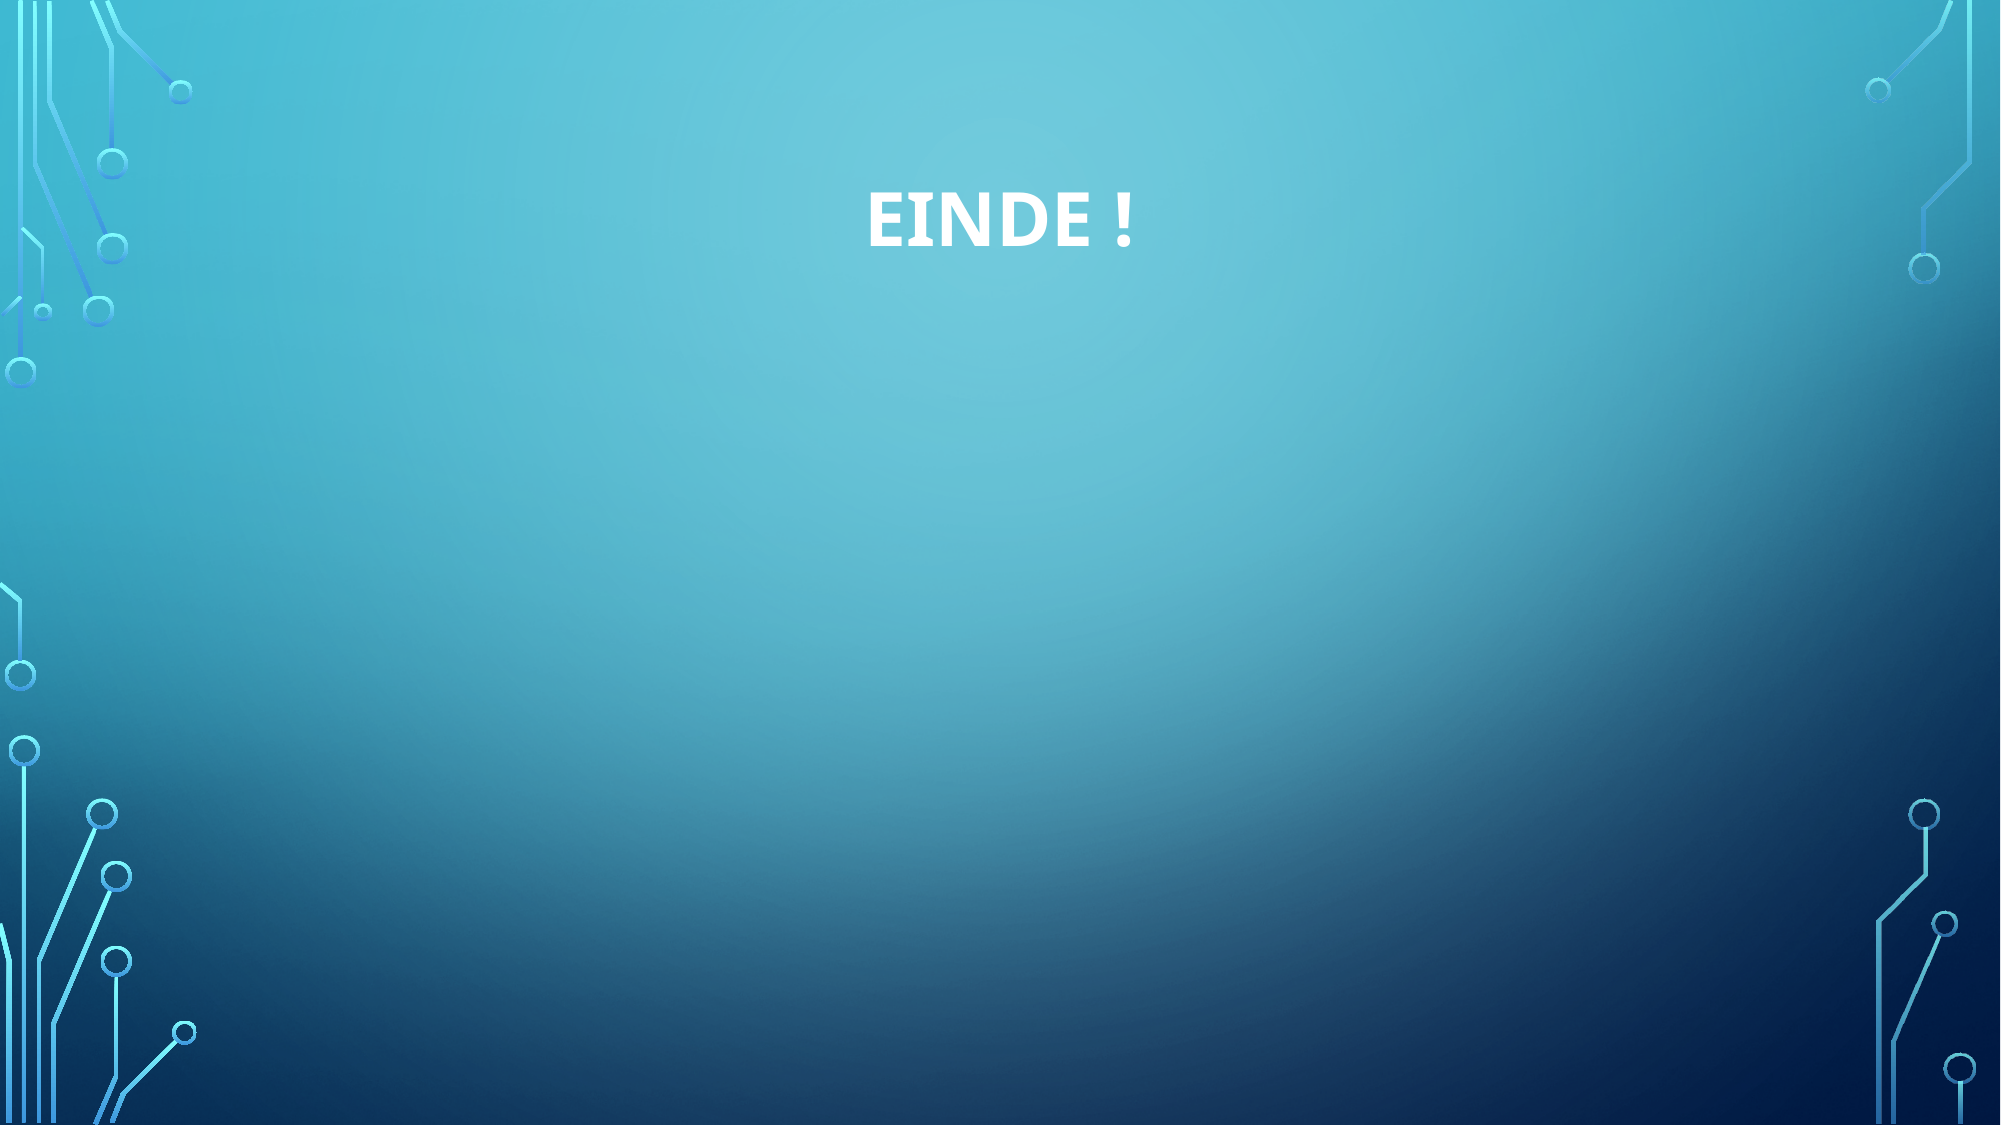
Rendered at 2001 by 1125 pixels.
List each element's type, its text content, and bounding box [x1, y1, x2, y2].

title Einde ! [187, 101, 1813, 344]
